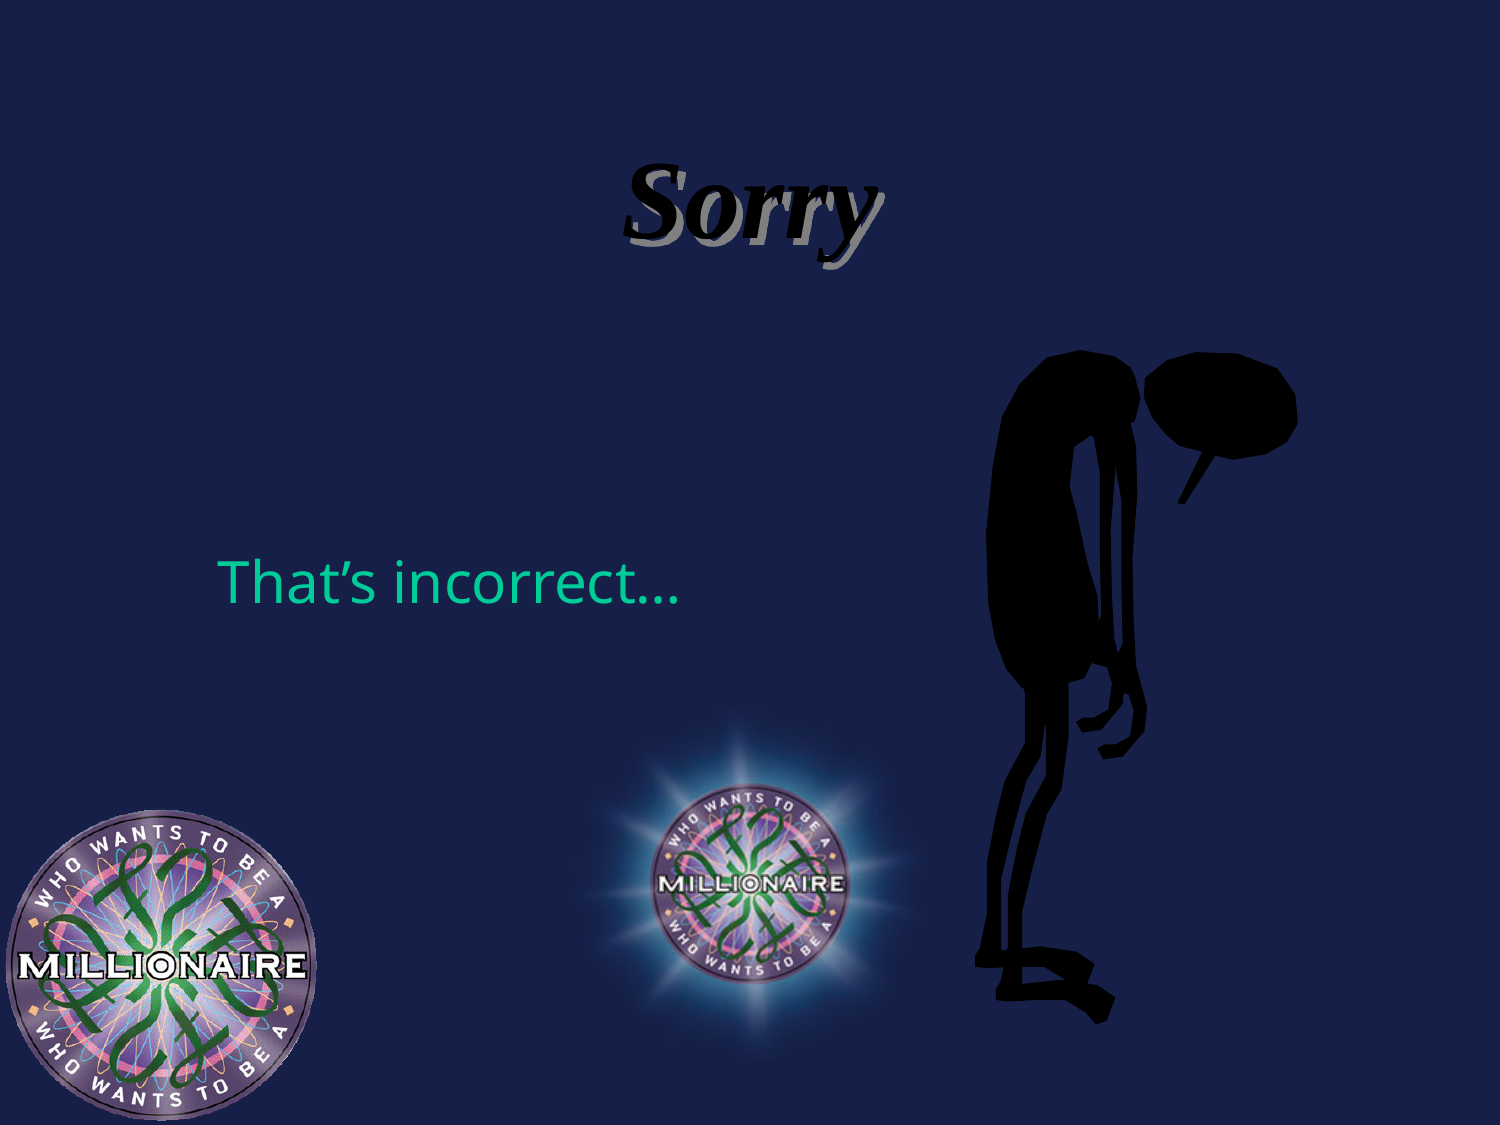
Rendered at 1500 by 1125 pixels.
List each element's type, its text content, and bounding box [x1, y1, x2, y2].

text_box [974, 349, 1298, 1026]
list That’s incorrect… [87, 537, 813, 701]
picture [0, 0, 1500, 1125]
title Sorry [112, 99, 1388, 288]
